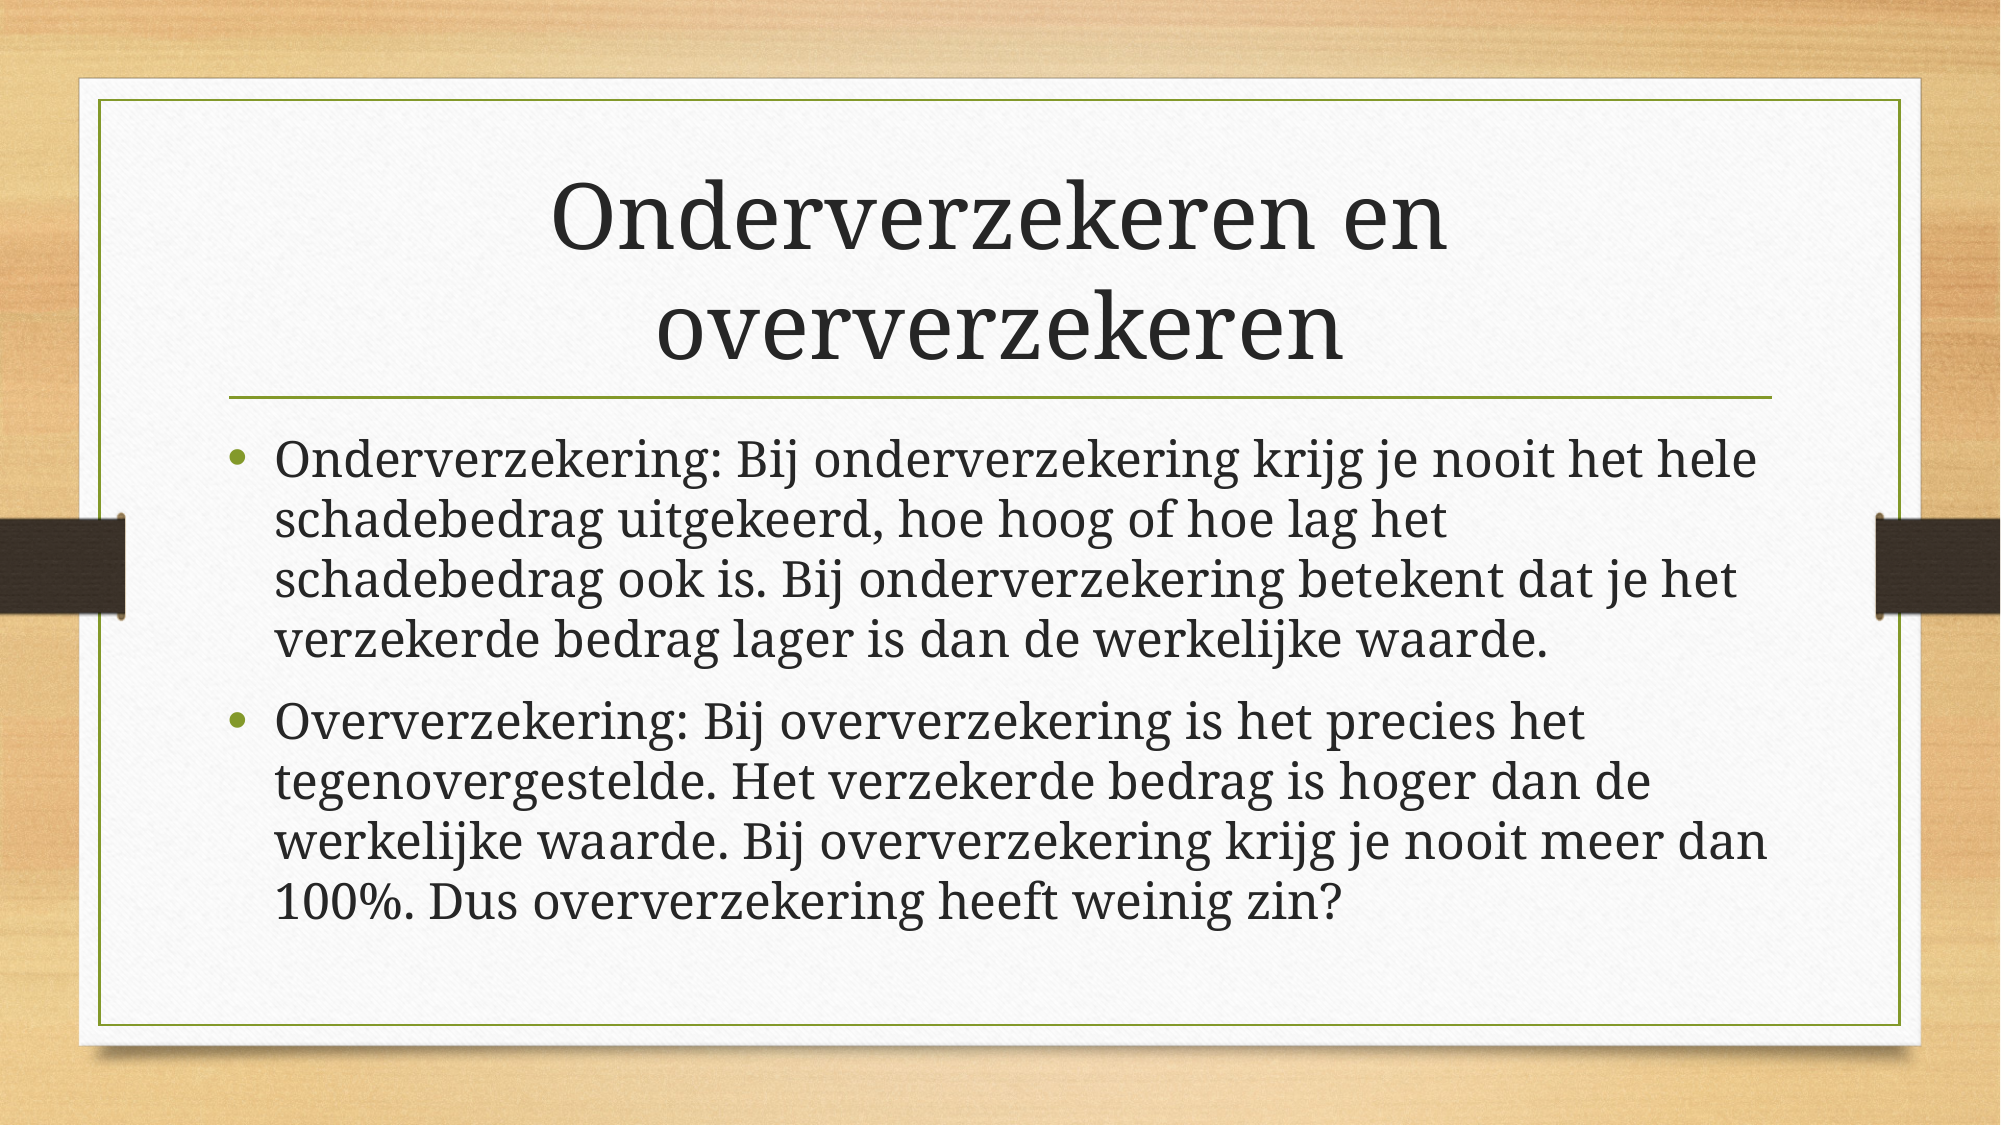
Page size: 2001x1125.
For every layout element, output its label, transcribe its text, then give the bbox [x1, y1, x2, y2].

picture [0, 0, 2001, 1125]
list Onderverzekering: Bij onderverzekering krijg je nooit het hele schadebedrag uitgekeerd, hoe hoog of hoe lag het schadebedrag ook is. Bij onderverzekering betekent dat je het verzekerde bedrag lager is dan de werkelijke waarde. Oververzekering: Bij oververzekering is het precies het tegenovergestelde. Het verzekerde bedrag is hoger dan de werkelijke waarde. Bij oververzekering krijg je nooit meer dan 100%. Dus oververzekering heeft weinig zin? [212, 419, 1788, 964]
title Onderverzekeren en oververzekeren [212, 161, 1788, 375]
